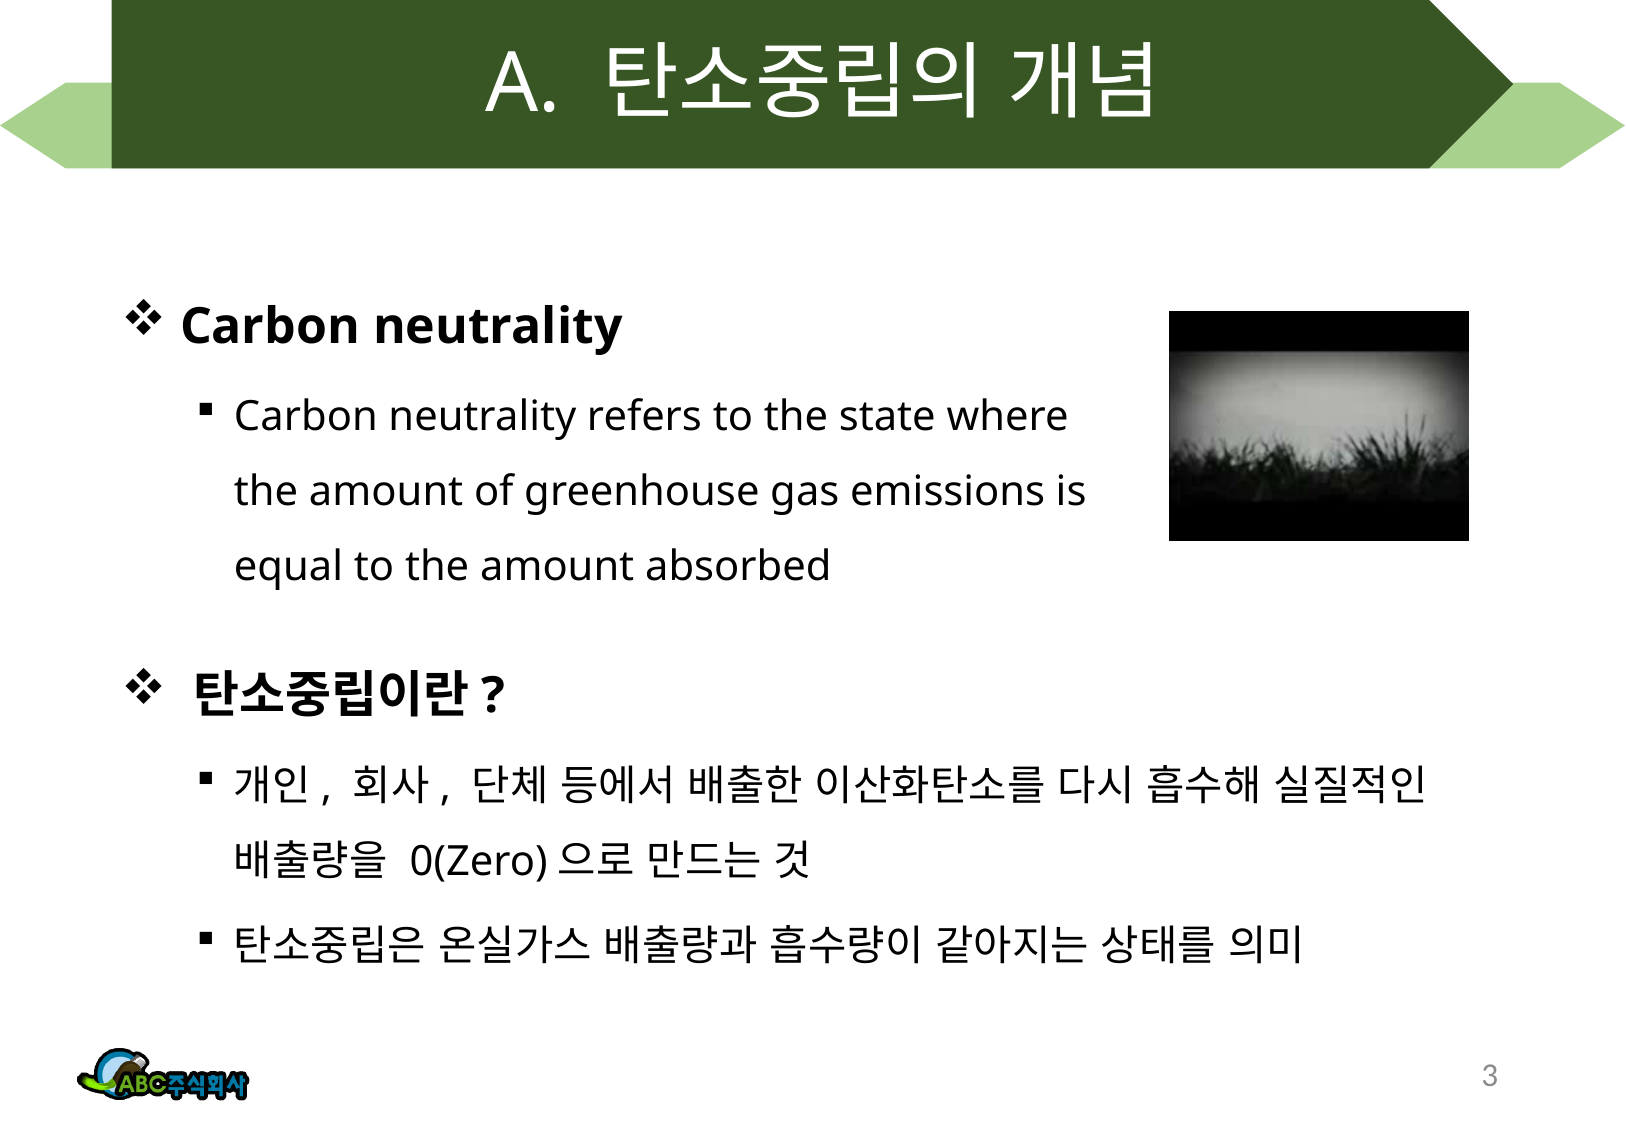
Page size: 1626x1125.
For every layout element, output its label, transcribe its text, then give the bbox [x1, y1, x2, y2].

list 탄소중립이란? 개인, 회사, 단체 등에서 배출한 이산화탄소를 다시 흡수해 실질적인 배출량을 0(Zero)으로 만드는 것 탄소중립은 온실가스 배출량과 흡수량이 같아지는 상태를 의미 [106, 625, 1576, 980]
text_box Carbon neutrality Carbon neutrality refers to the state where the amount of greenhouse gas emissions is equal to the amount absorbed [106, 256, 1123, 585]
slide_number 3 [1147, 1042, 1514, 1103]
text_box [1168, 310, 1469, 542]
title A. 탄소중립의 개념 [0, 0, 1625, 169]
picture [69, 1042, 254, 1104]
